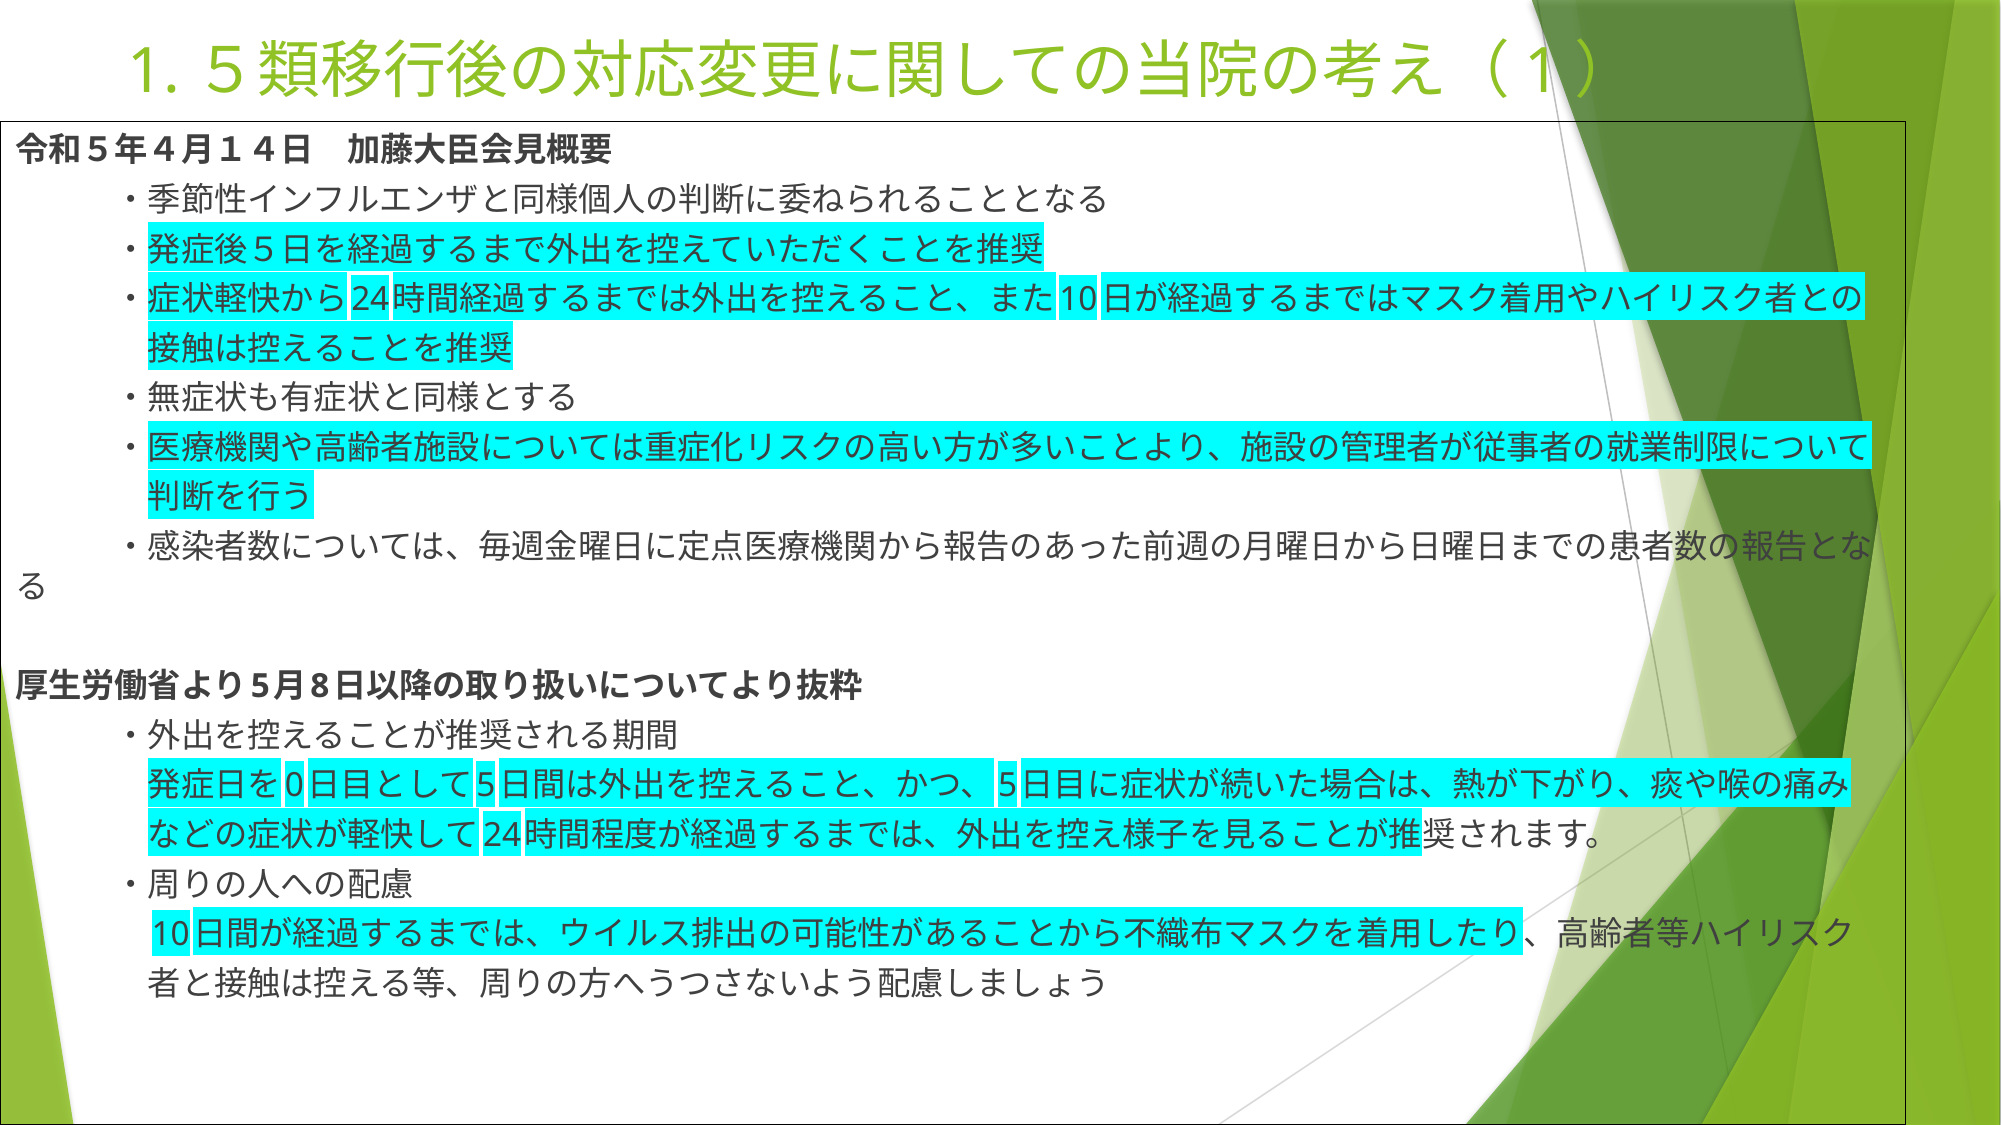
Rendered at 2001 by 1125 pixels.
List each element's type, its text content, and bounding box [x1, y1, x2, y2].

title 1.５類移行後の対応変更に関しての当院の考え（1） [112, 22, 1667, 121]
list 令和５年４月１４日 加藤大臣会見概要 ・季節性インフルエンザと同様個人の判断に委ねられることとなる ・発症後５日を経過するまで外出を控えていただくことを推奨 ・症状軽快から24時間経過するまでは外出を控えること、また10日が経過するまではマスク着用やハイリスク者との 接触は控えることを推奨 ・無症状も有症状と同様とする ・医療機関や高齢者施設については重症化リスクの高い方が多いことより、施設の管理者が従事者の就業制限について 判断を行う ・感染者数については、毎週金曜日に定点医療機関から報告のあった前週の月曜日から日曜日までの患者数の報告となる 厚生労働省より5月8日以降の取り扱いについてより抜粋 ・外出を控えることが推奨される期間 発症日を0日目として5日間は外出を控えること、かつ、5日目に症状が続いた場合は、熱が下がり、痰や喉の痛み などの症状が軽快して24時間程度が経過するまでは、外出を控え様子を見ることが推奨されます。 ・周りの人への配慮 10日間が経過するまでは、ウイルス排出の可能性があることから不織布マスクを着用したり、高齢者等ハイリスク 者と接触は控える等、周りの方へうつさないよう配慮しましょう [0, 121, 1906, 1125]
